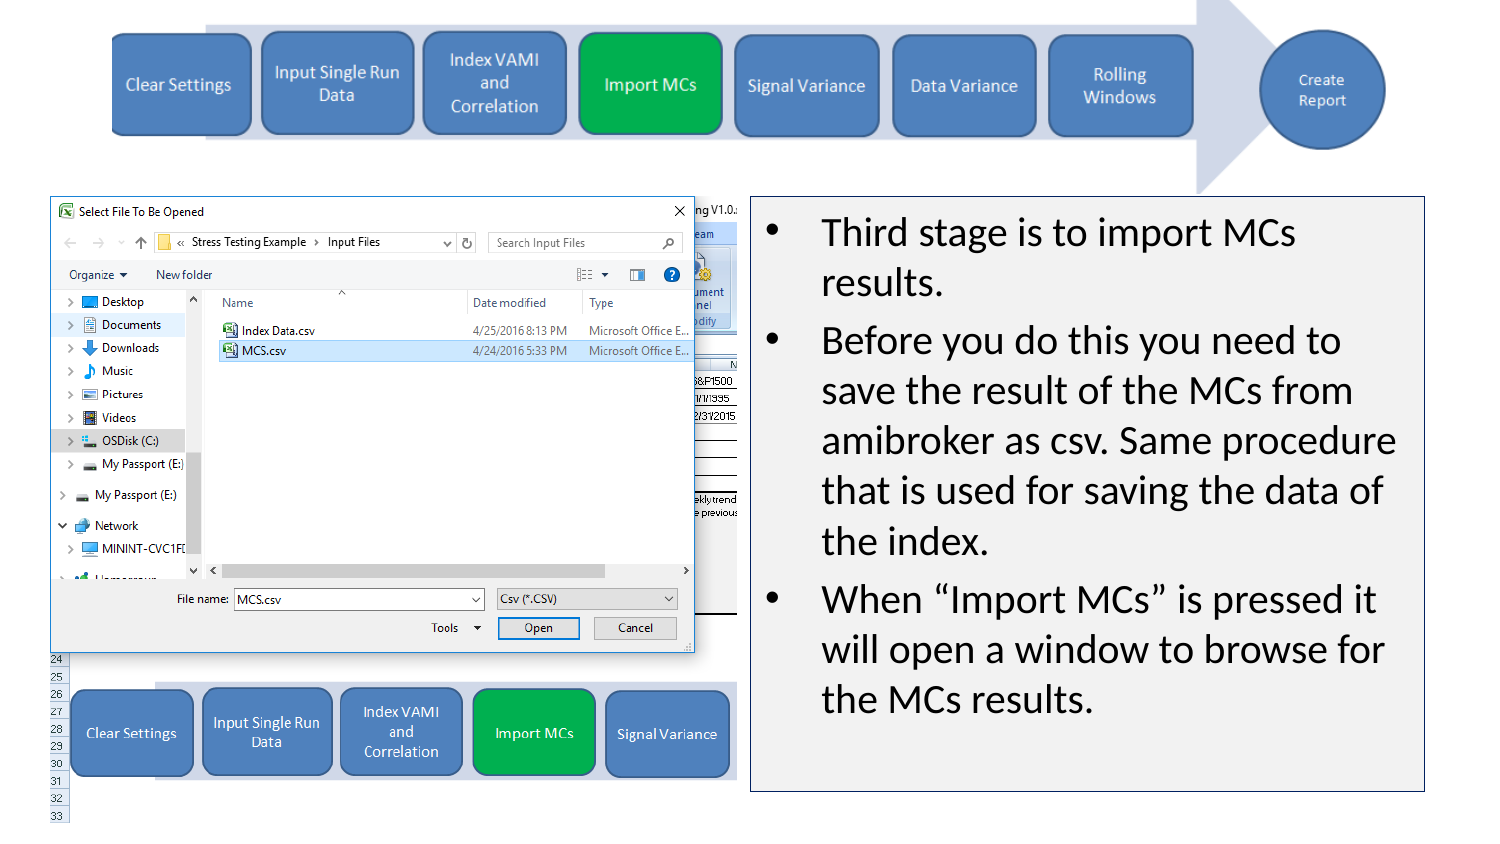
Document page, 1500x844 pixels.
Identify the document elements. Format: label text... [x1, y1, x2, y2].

picture [49, 196, 738, 823]
list Third stage is to import MCs results. Before you do this you need to save the result of the MCs from amibroker as csv. Same procedure that is used for saving the data of the index. When “Import MCs” is pressed it will open a window to browse for the MCs results. [750, 196, 1425, 792]
picture [112, 0, 1388, 195]
